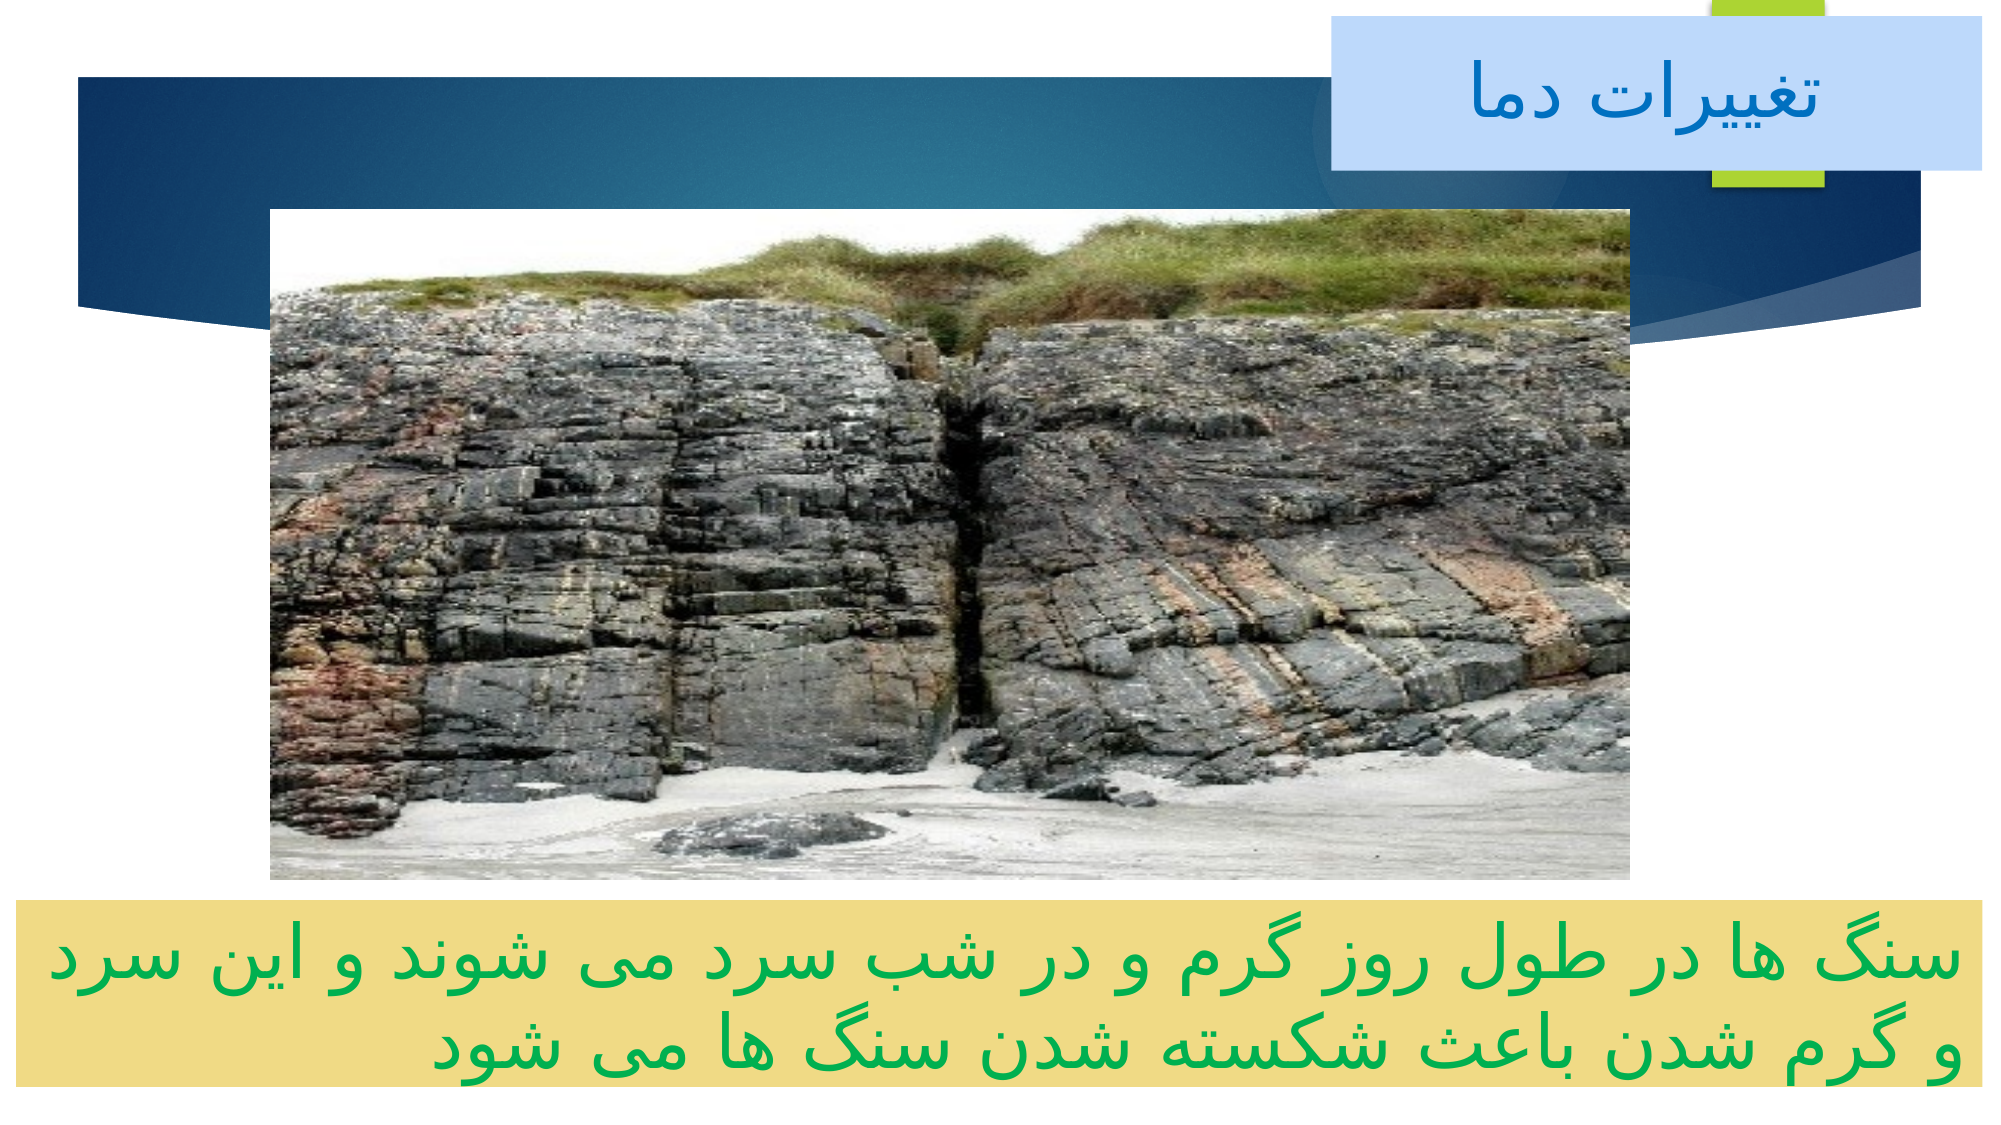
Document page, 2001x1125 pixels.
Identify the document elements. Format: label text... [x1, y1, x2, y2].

title سنگ ها در طول روز گرم و در شب سرد می شوند و این سرد و گرم شدن باعث شکسته شدن سنگ ها می شود [16, 900, 1983, 1087]
picture [269, 209, 1630, 880]
text_box تغییرات دما [1331, 16, 1983, 171]
